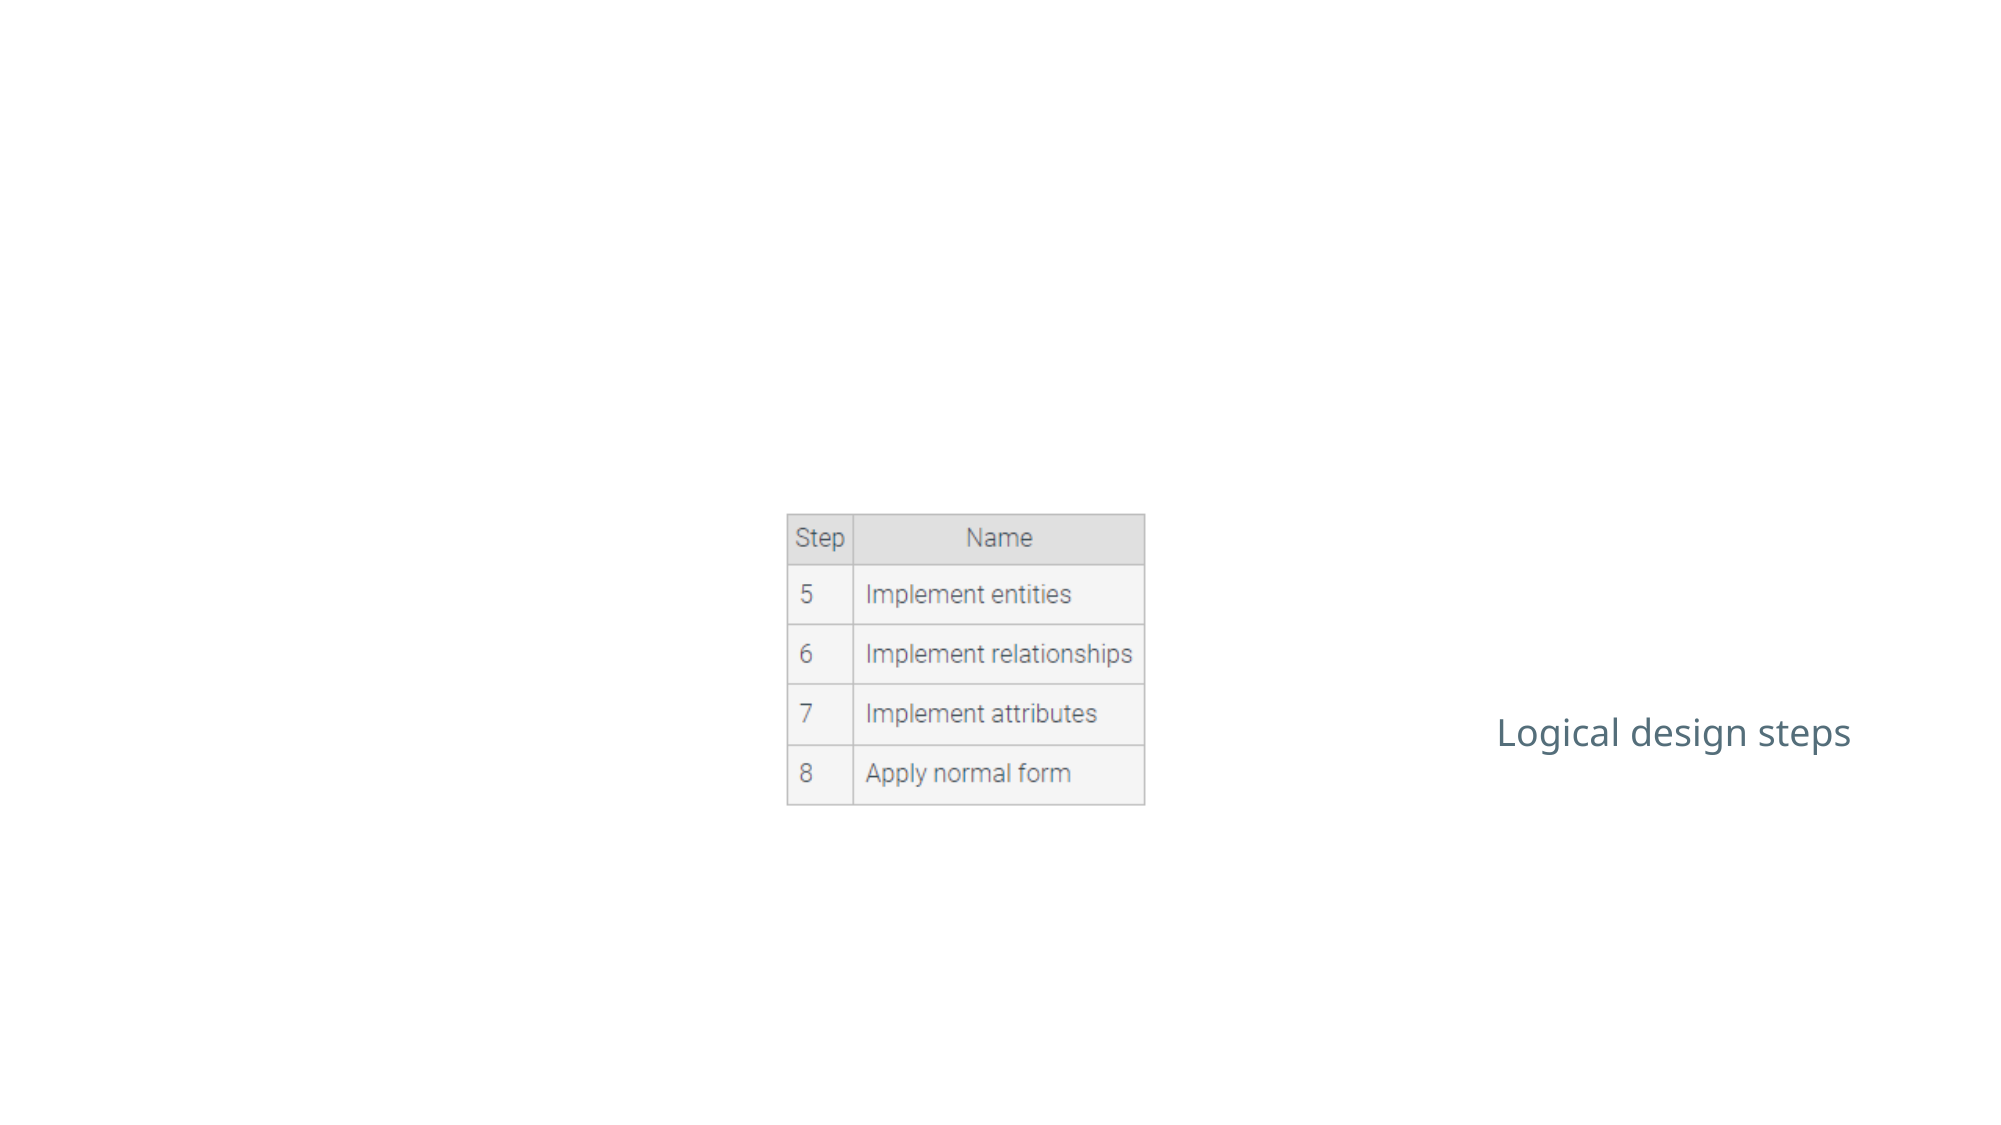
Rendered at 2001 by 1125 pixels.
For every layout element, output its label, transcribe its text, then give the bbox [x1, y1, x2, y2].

text_box Logical design steps [1481, 701, 1940, 762]
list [765, 493, 1235, 820]
